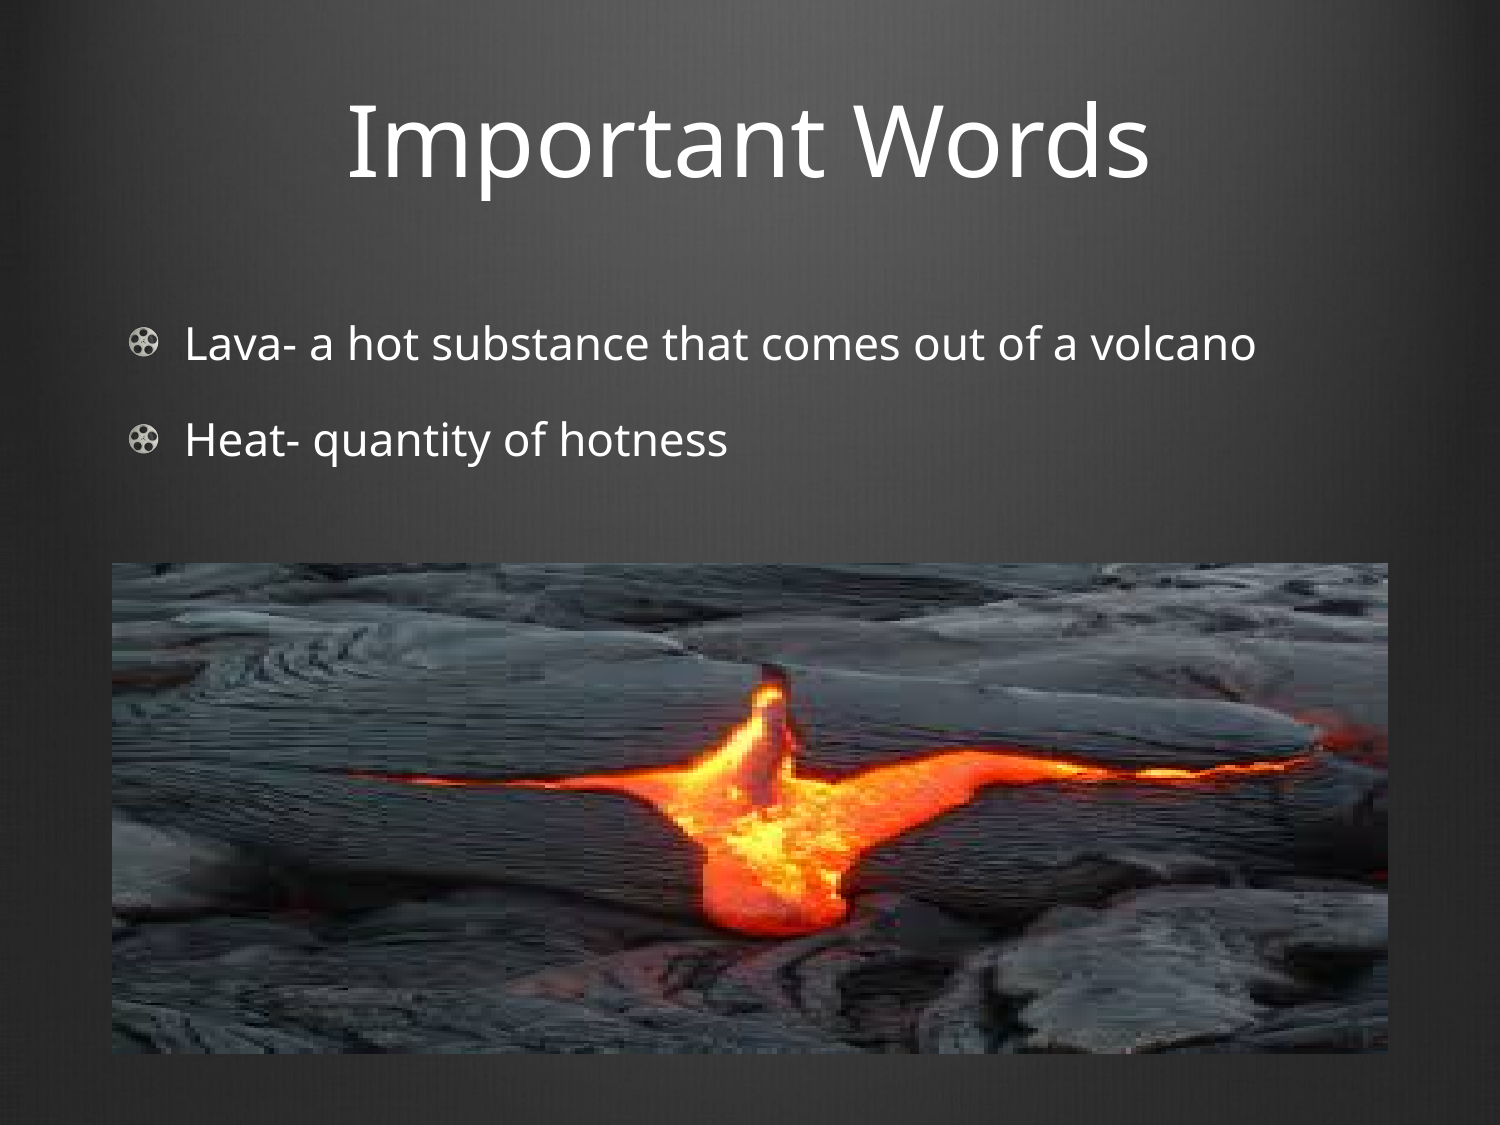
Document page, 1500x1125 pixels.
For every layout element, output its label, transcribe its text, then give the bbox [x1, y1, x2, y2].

list Lava- a hot substance that comes out of a volcano Heat- quantity of hotness [112, 306, 1388, 563]
picture [112, 563, 1388, 1054]
title Important Words [112, 19, 1388, 255]
picture [127, 422, 160, 455]
picture [127, 325, 160, 358]
